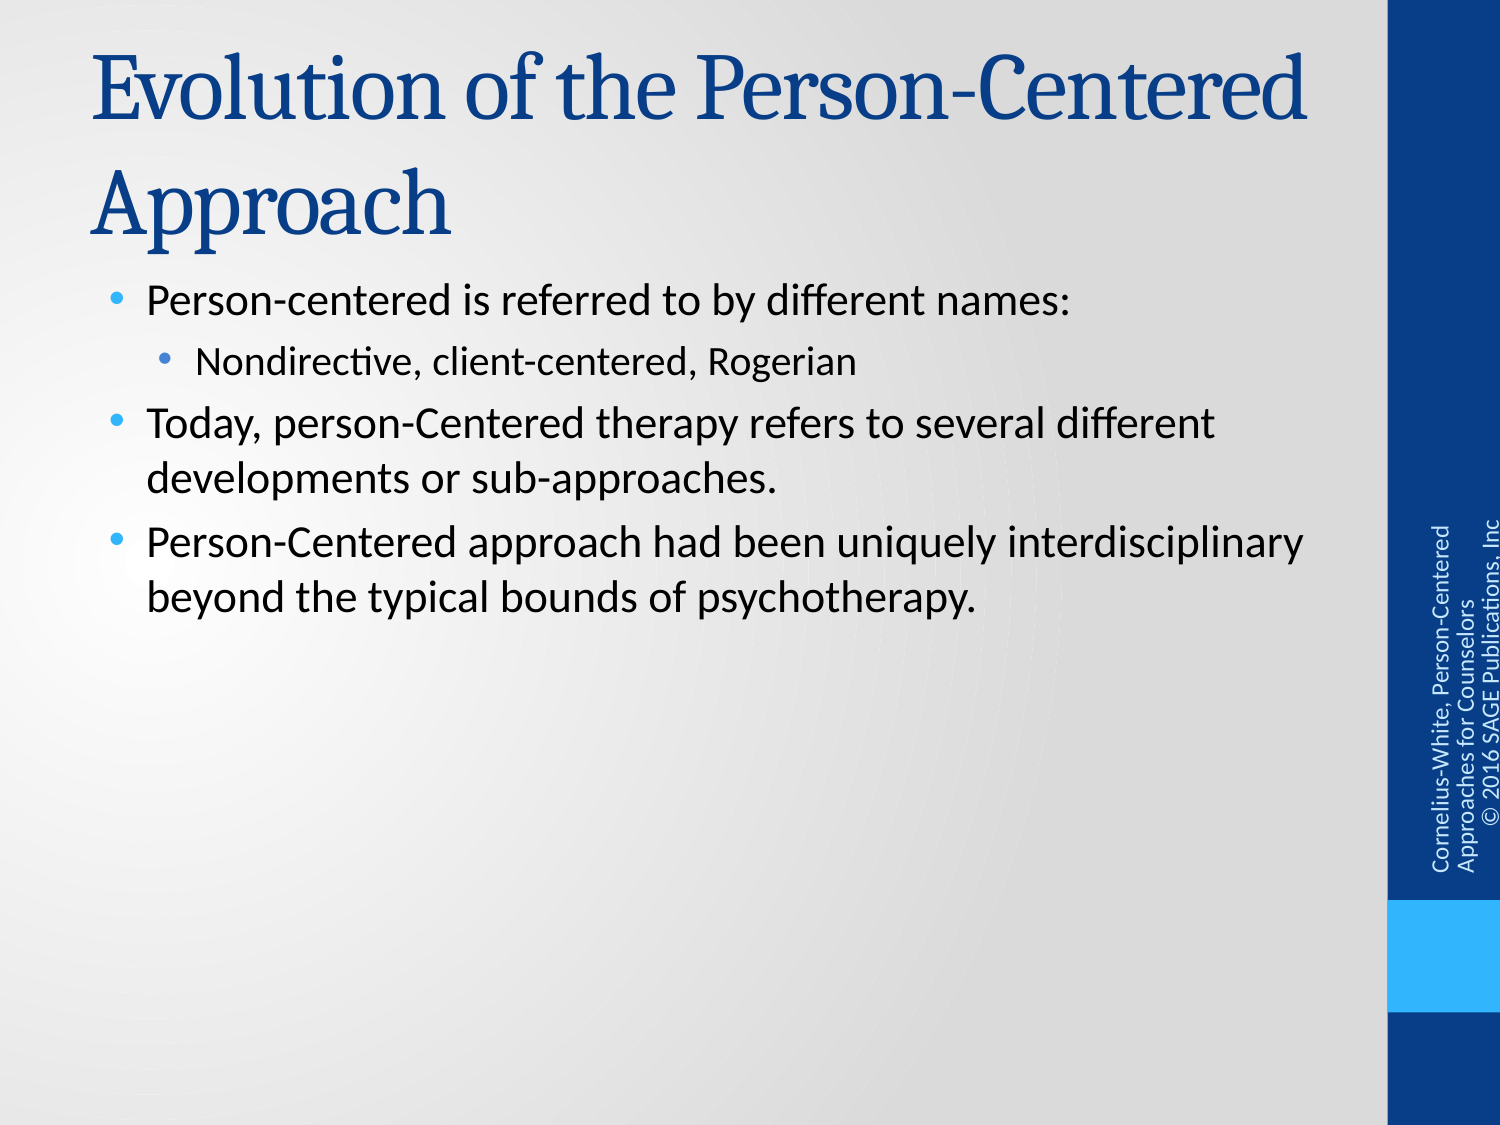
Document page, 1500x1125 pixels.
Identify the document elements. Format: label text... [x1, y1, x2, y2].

title Evolution of the Person-Centered Approach [75, 45, 1325, 233]
list Person-centered is referred to by different names: Nondirective, client-centered, Rogerian Today, person-Centered therapy refers to several different developments or sub-approaches. Person-Centered approach had been uniquely interdisciplinary beyond the typical bounds of psychotherapy. [75, 262, 1325, 1050]
footer Cornelius-White, Person-Centered Approaches for Counselors © 2016 SAGE Publications, Inc. [1408, 500, 1469, 889]
